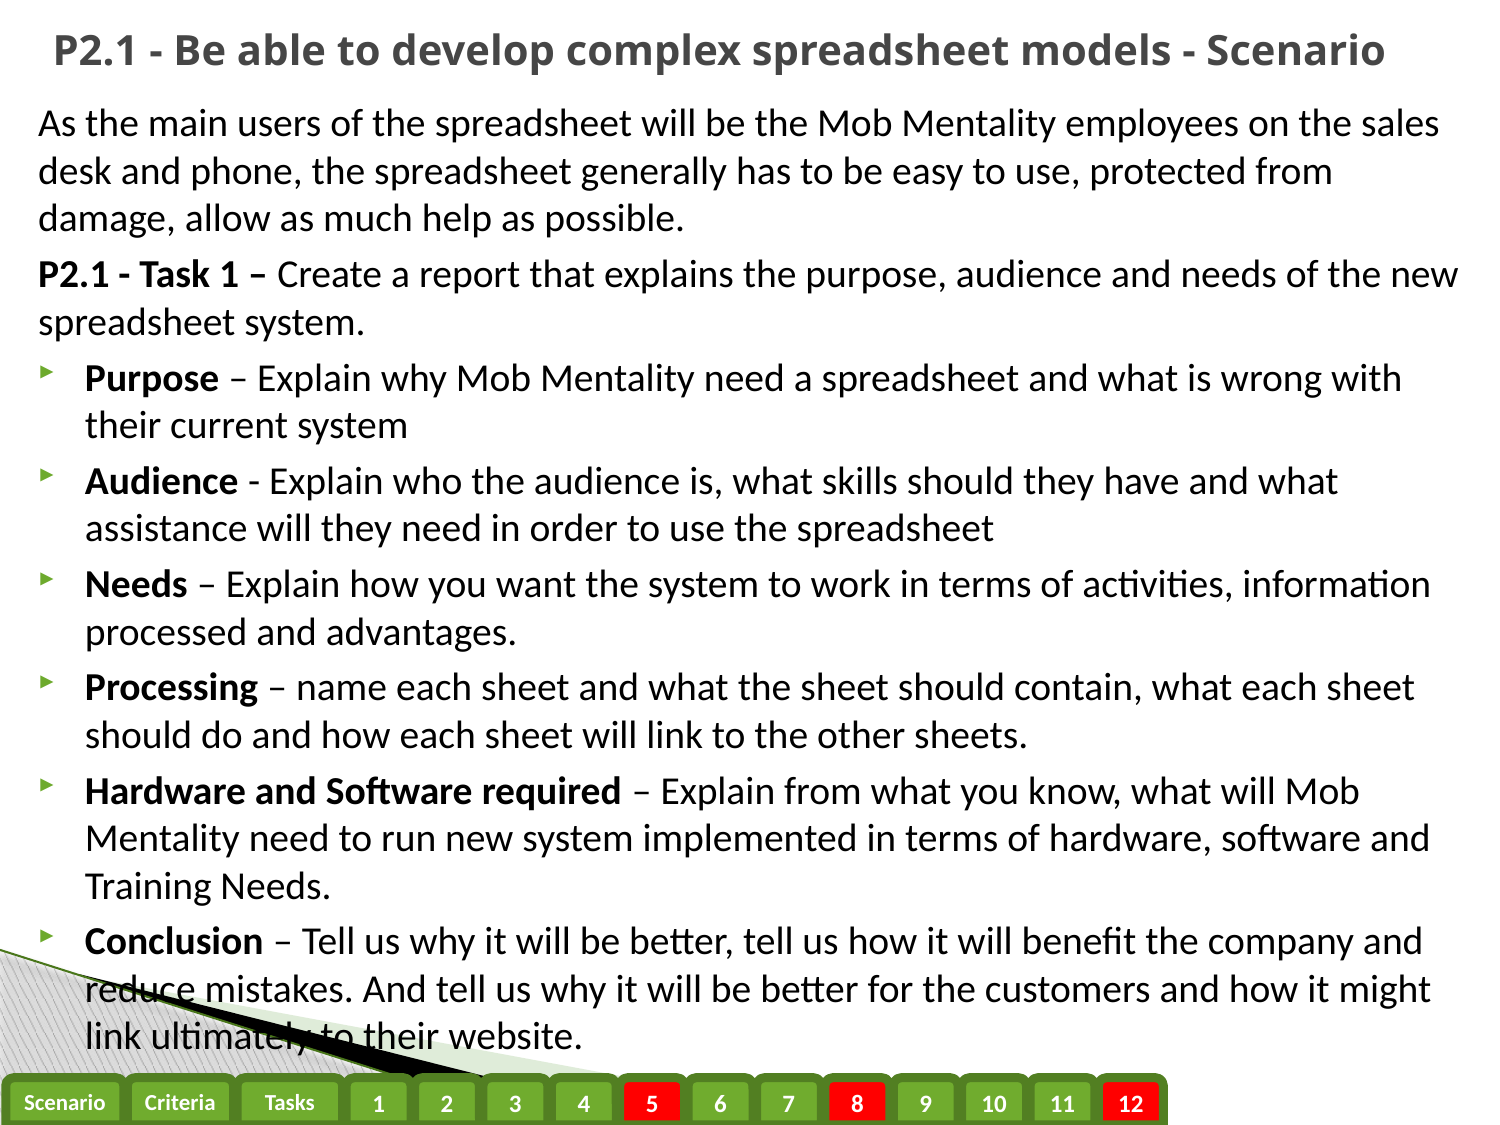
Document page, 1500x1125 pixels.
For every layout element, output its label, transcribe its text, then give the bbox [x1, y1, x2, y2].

list As the main users of the spreadsheet will be the Mob Mentality employees on the sales desk and phone, the spreadsheet generally has to be easy to use, protected from damage, allow as much help as possible. P2.1 - Task 1 – Create a report that explains the purpose, audience and needs of the new spreadsheet system. Purpose – Explain why Mob Mentality need a spreadsheet and what is wrong with their current system Audience - Explain who the audience is, what skills should they have and what assistance will they need in order to use the spreadsheet Needs – Explain how you want the system to work in terms of activities, information processed and advantages. Processing – name each sheet and what the sheet should contain, what each sheet should do and how each sheet will link to the other sheets. Hardware and Software required – Explain from what you know, what will Mob Mentality need to run new system implemented in terms of hardware, software and Training Needs. Conclusion – Tell us why it will be better, tell us how it will benefit the company and reduce mistakes. And tell us why it will be better for the customers and how it might link ultimately to their website. [23, 90, 1477, 922]
text_box P2.1 - Be able to develop complex spreadsheet models - Scenario [37, 7, 1471, 90]
